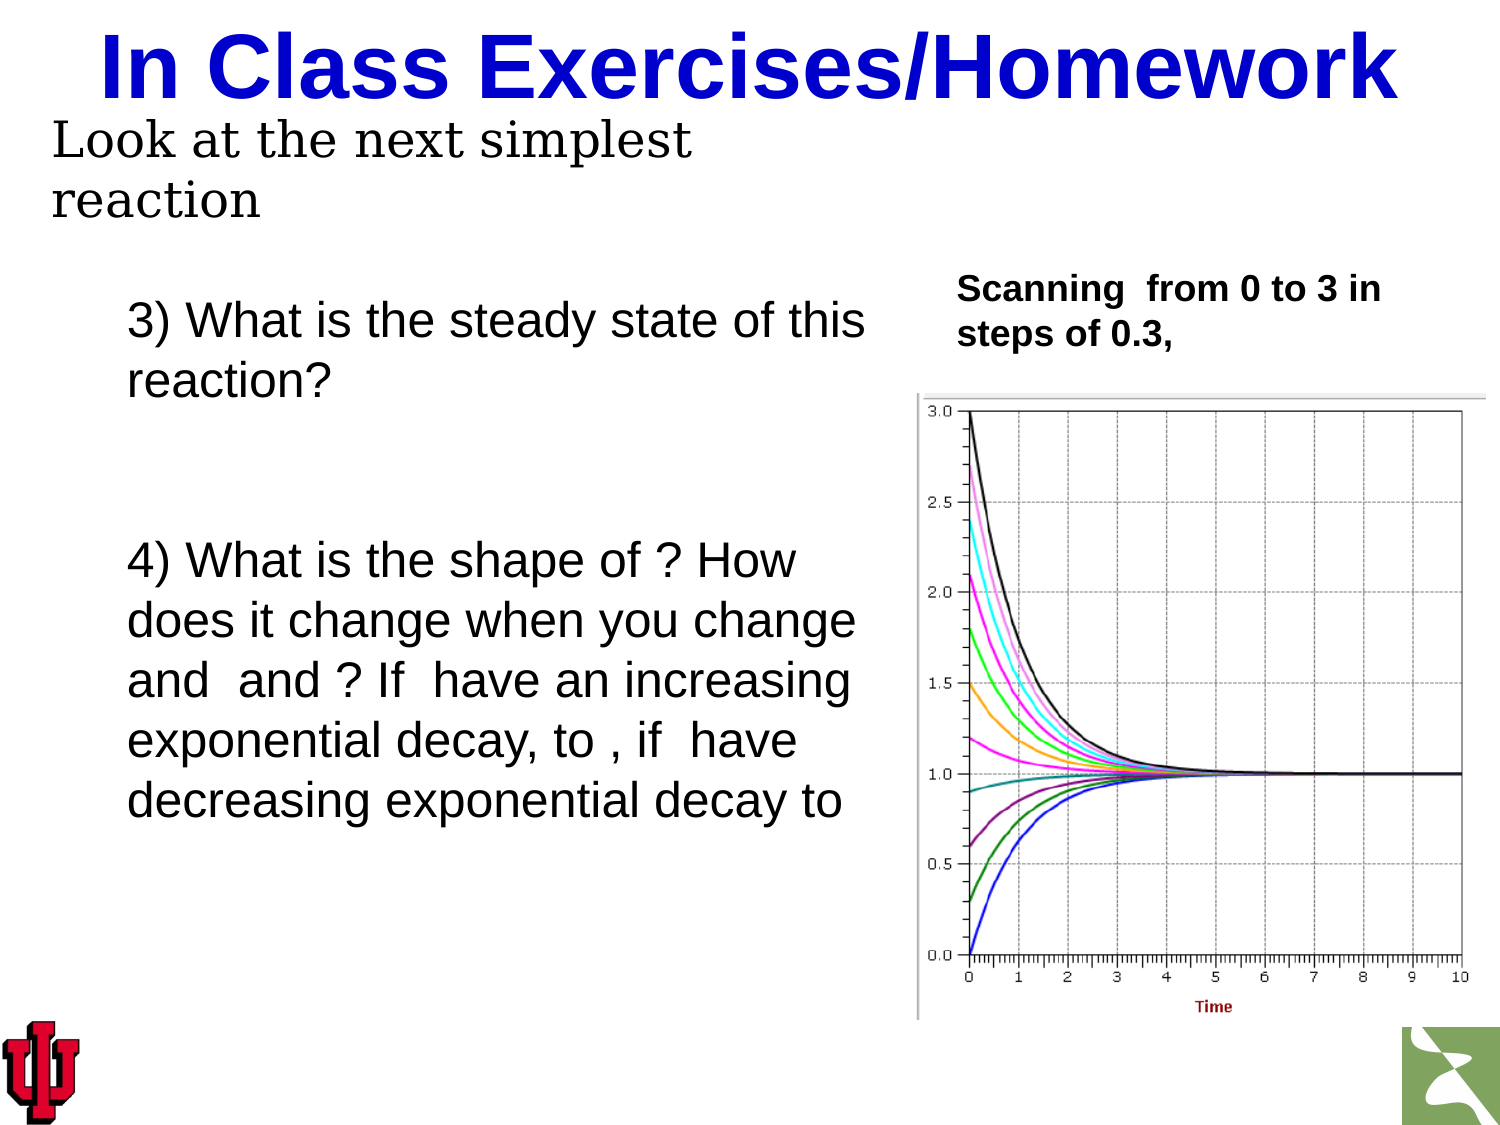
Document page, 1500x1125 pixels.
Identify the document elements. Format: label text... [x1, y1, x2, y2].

title In Class Exercises/Homework [0, 0, 1500, 125]
picture [0, 1020, 80, 1125]
picture [916, 393, 1486, 1020]
picture [1402, 1027, 1500, 1125]
